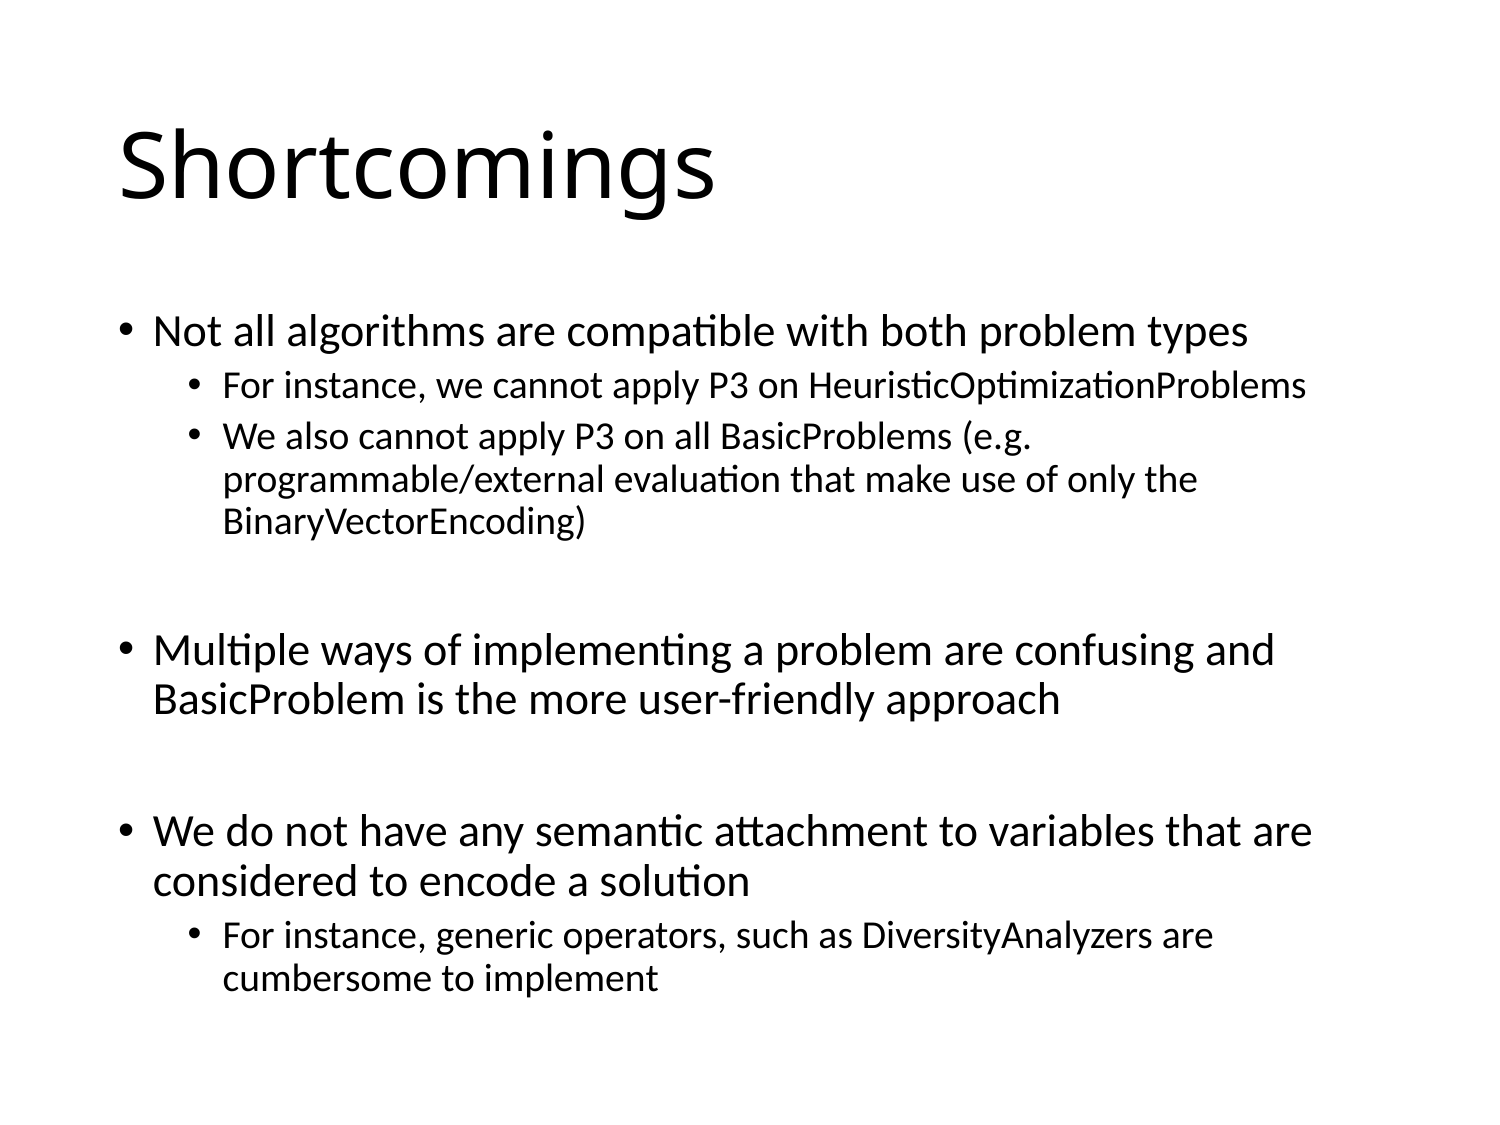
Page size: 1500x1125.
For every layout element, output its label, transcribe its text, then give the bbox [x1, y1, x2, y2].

list Not all algorithms are compatible with both problem types For instance, we cannot apply P3 on HeuristicOptimizationProblems We also cannot apply P3 on all BasicProblems (e.g. programmable/external evaluation that make use of only the BinaryVectorEncoding) Multiple ways of implementing a problem are confusing and BasicProblem is the more user-friendly approach We do not have any semantic attachment to variables that are considered to encode a solution For instance, generic operators, such as DiversityAnalyzers are cumbersome to implement [103, 299, 1397, 1014]
title Shortcomings [103, 59, 1397, 278]
